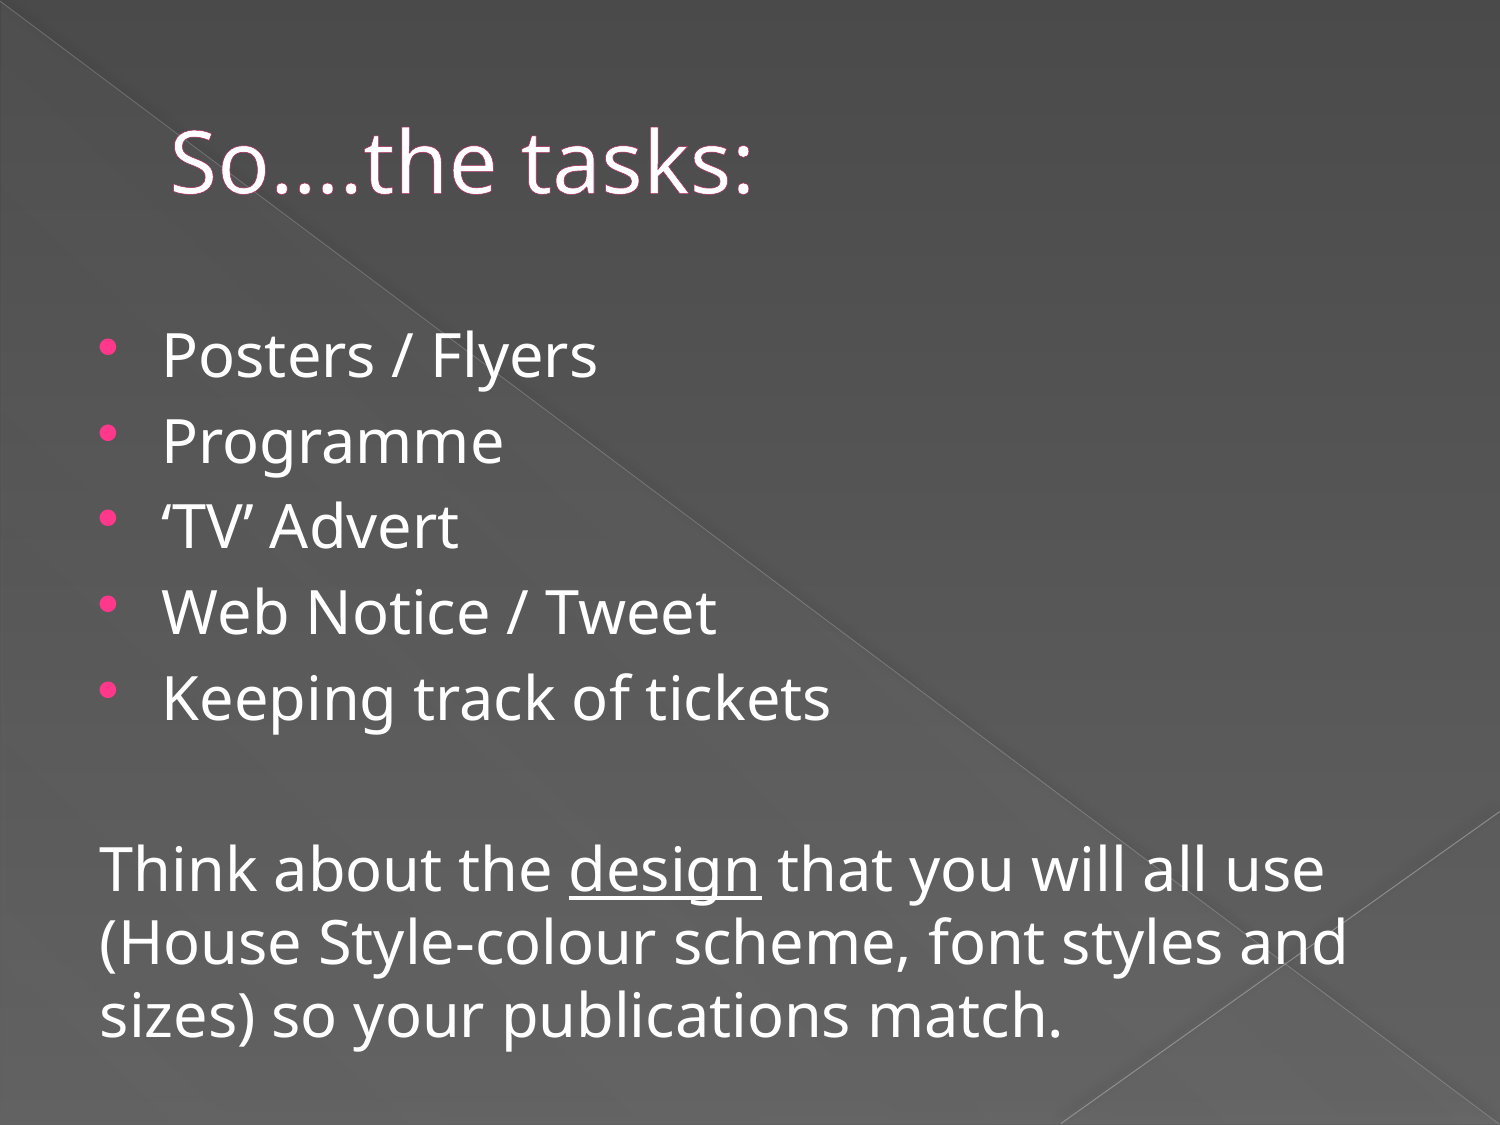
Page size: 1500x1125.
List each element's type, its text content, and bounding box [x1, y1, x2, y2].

title So….the tasks: [75, 43, 1425, 274]
list Posters / Flyers Programme ‘TV’ Advert Web Notice / Tweet Keeping track of tickets Think about the design that you will all use (House Style-colour scheme, font styles and sizes) so your publications match. [75, 308, 1425, 1059]
